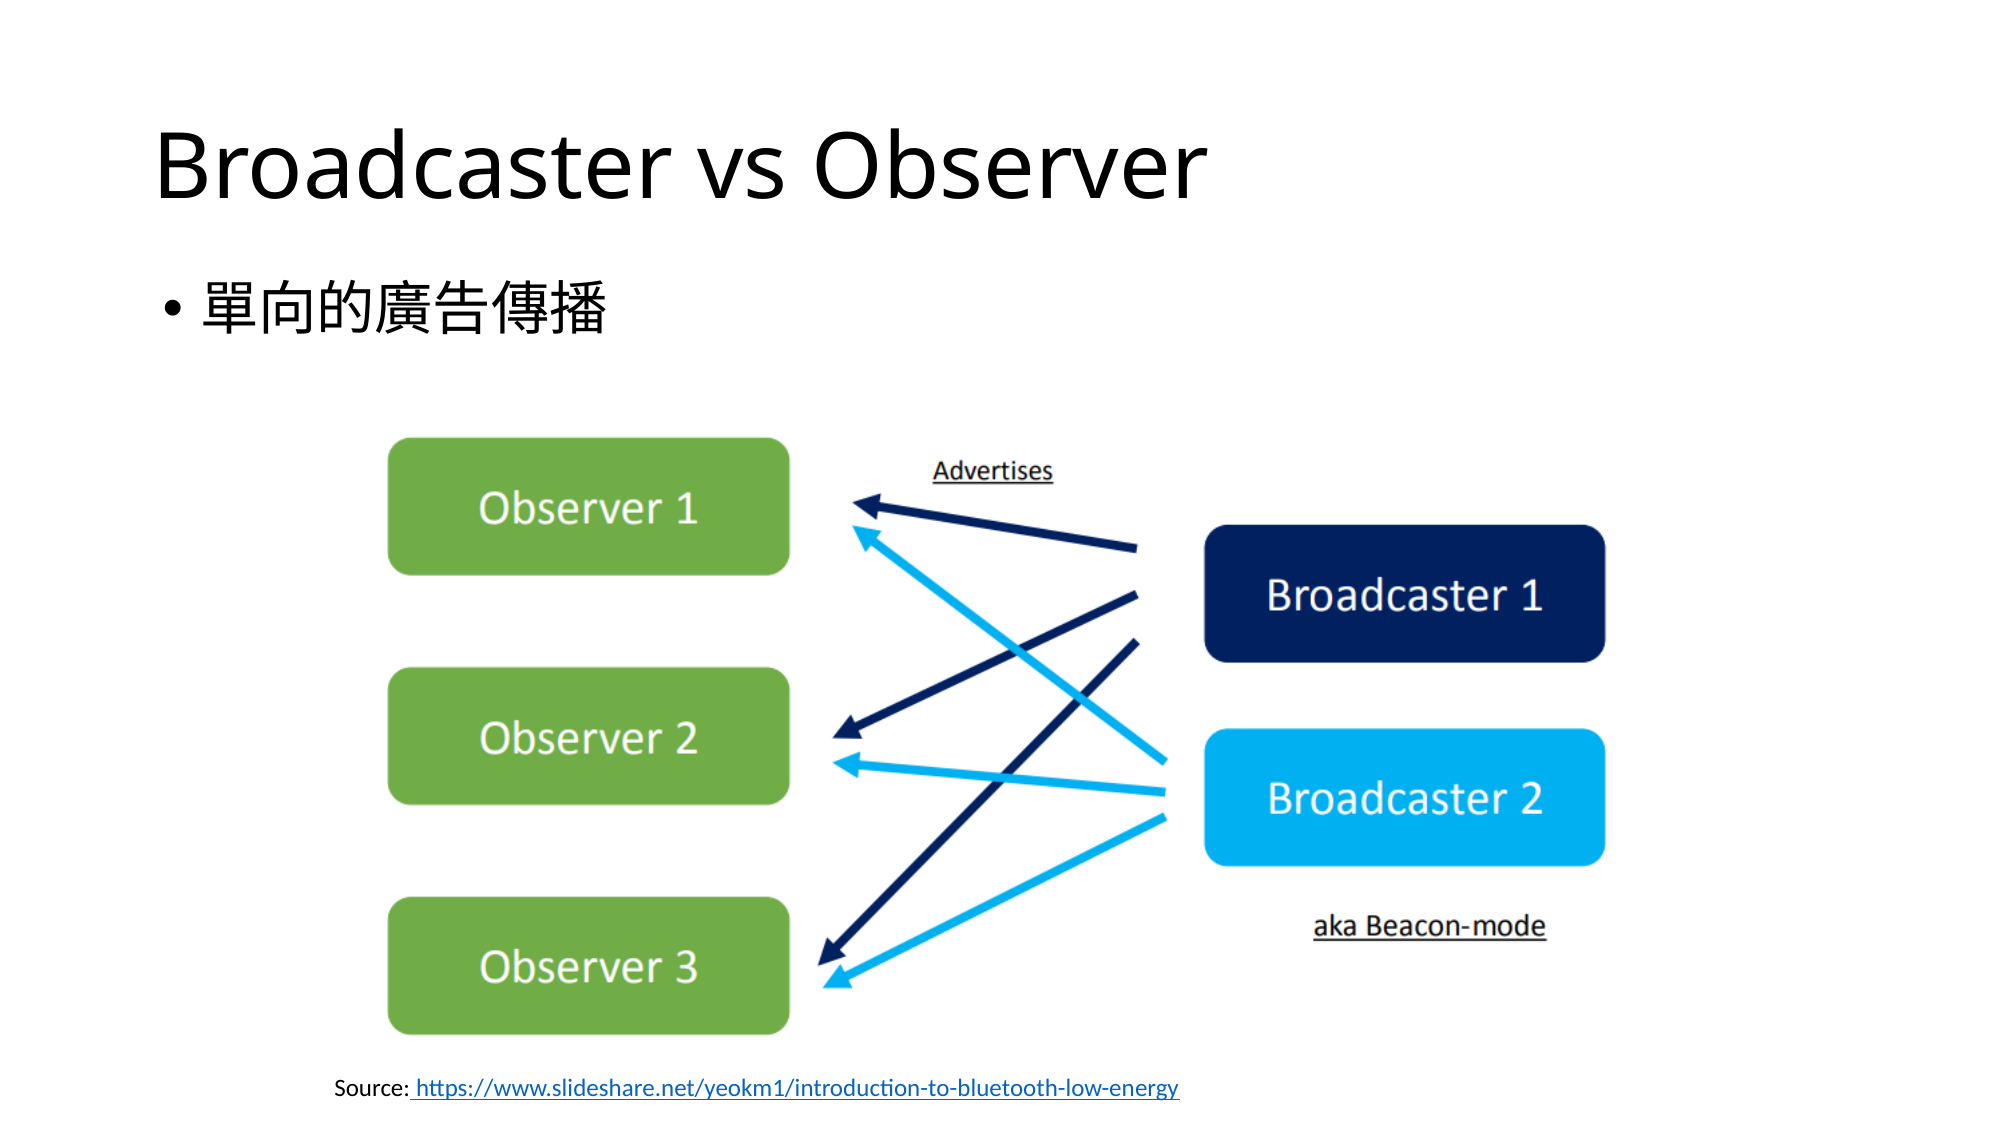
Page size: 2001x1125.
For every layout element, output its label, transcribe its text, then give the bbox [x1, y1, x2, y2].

title Broadcaster vs Observer [137, 59, 1863, 278]
picture [387, 422, 1613, 1048]
list 單向的廣告傳播 [147, 272, 1873, 986]
text_box Source: https://www.slideshare.net/yeokm1/introduction-to-bluetooth-low-energy [319, 1064, 1196, 1110]
